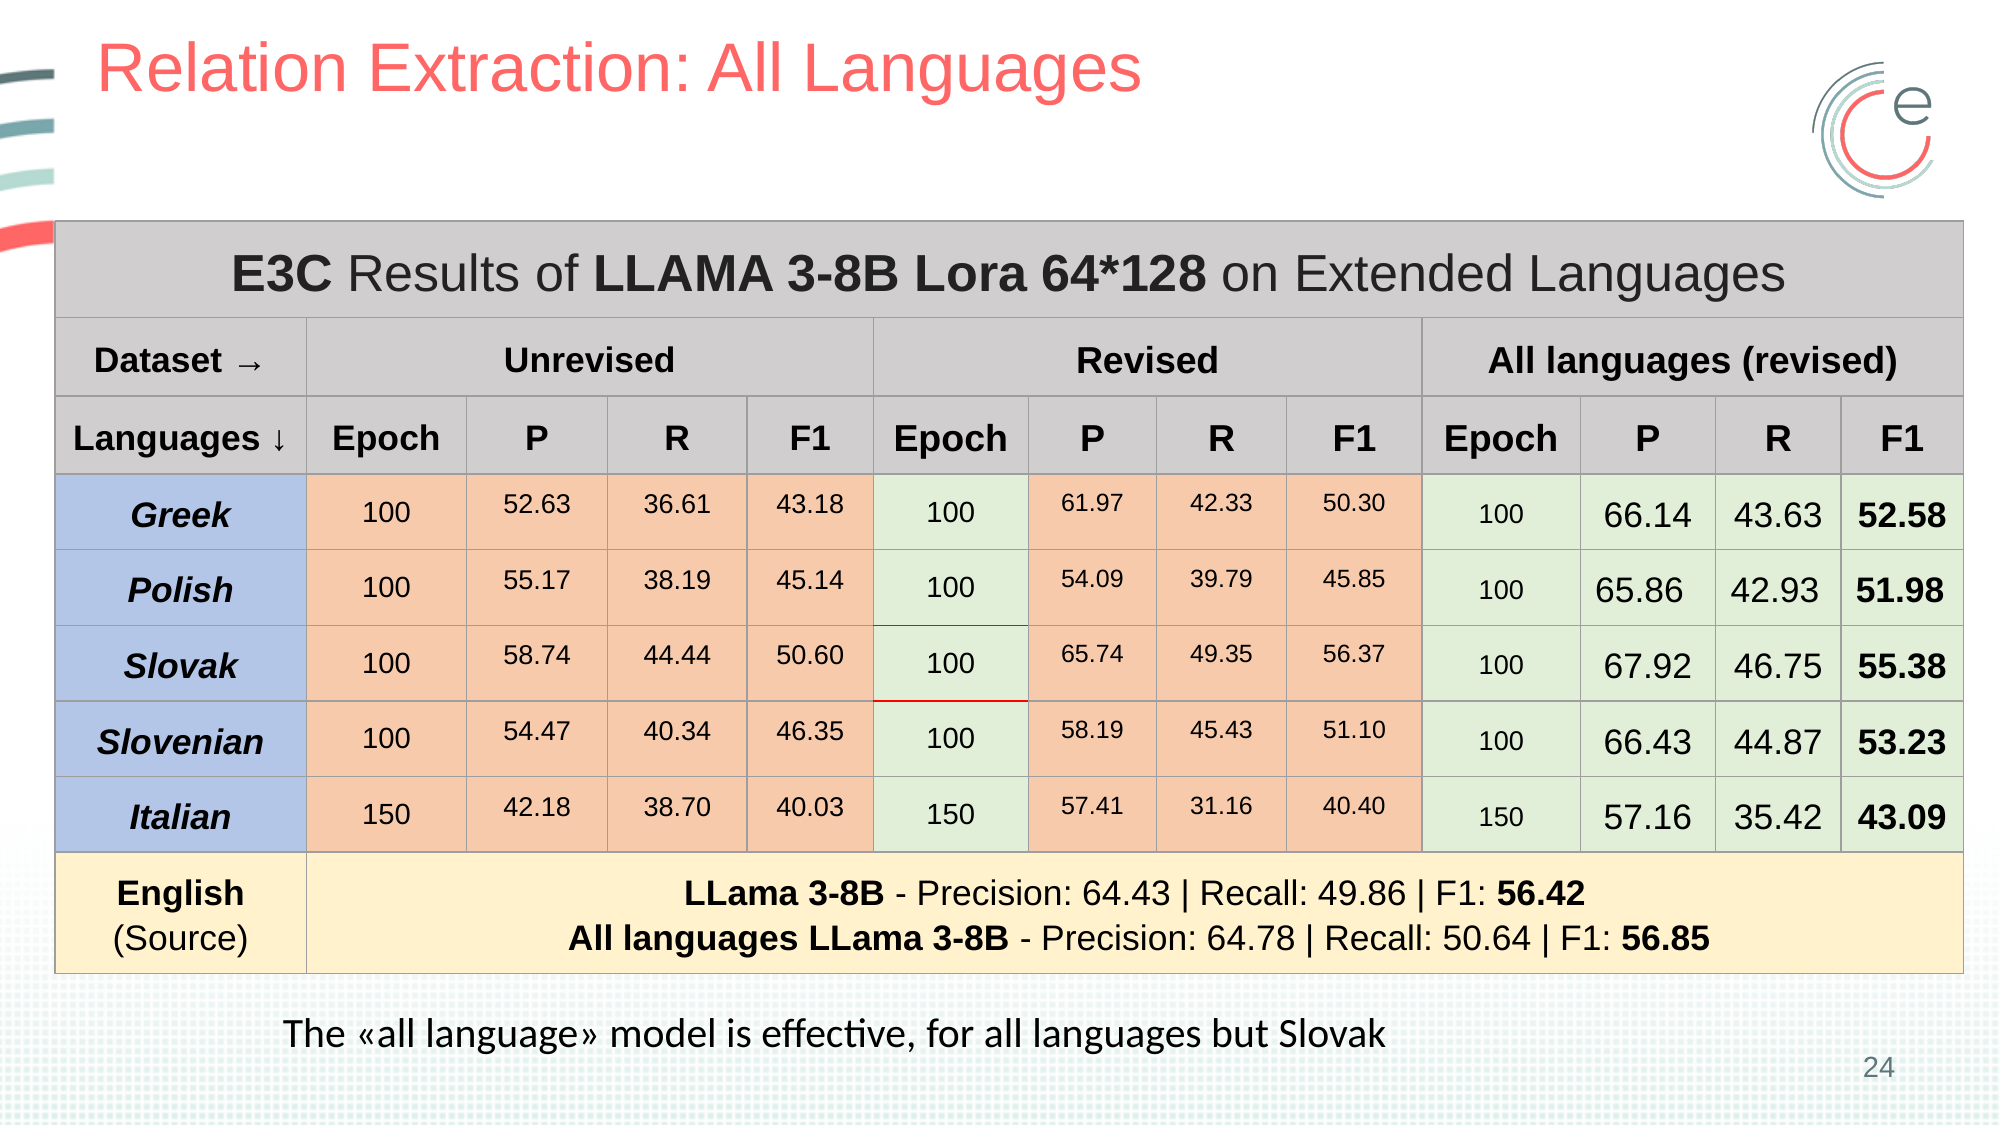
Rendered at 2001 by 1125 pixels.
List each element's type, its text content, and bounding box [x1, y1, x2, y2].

table_header E3C Results of LLAMA 3-8B Lora 64*128 on Extended Languages [56, 222, 1963, 317]
table_cell 100 [874, 702, 1028, 776]
table_cell 66.43 [1581, 702, 1715, 776]
title Relation Extraction: All Languages [81, 24, 1741, 136]
table_cell 150 [1423, 777, 1580, 851]
picture [0, 0, 2001, 1125]
table_cell 58.74 [467, 626, 607, 700]
table_cell 44.44 [608, 626, 746, 700]
table_cell 61.97 [1029, 475, 1156, 549]
text_box The «all language» model is effective, for all languages but Slovak [251, 991, 1804, 1064]
table_cell 100 [1423, 626, 1580, 700]
table_cell 52.58 [1842, 475, 1963, 549]
table_cell 100 [874, 550, 1028, 625]
table_cell P [467, 397, 607, 473]
table_cell 100 [307, 475, 466, 549]
table_cell 43.09 [1842, 777, 1963, 851]
table_cell R [608, 397, 746, 473]
table_cell 31.16 [1157, 777, 1286, 851]
table_cell 50.60 [748, 626, 873, 700]
table_cell 42.18 [467, 777, 607, 851]
table_cell Epoch [307, 397, 466, 473]
table_cell 38.70 [608, 777, 746, 851]
table_cell 52.63 [467, 475, 607, 549]
table_cell 45.43 [1157, 702, 1286, 776]
table_cell 40.03 [748, 777, 873, 851]
table_cell All languages (revised) [1423, 318, 1963, 395]
table_cell 46.75 [1716, 626, 1840, 700]
table_cell 49.35 [1157, 626, 1286, 700]
table_cell Unrevised [307, 318, 873, 395]
table_cell 66.14 [1581, 475, 1715, 549]
table_cell 51.98 [1842, 550, 1963, 625]
table_cell 53.23 [1842, 702, 1963, 776]
table_cell 100 [874, 626, 1028, 700]
table_cell Italian [56, 777, 306, 851]
table_cell 100 [1423, 550, 1580, 625]
table_cell 46.35 [748, 702, 873, 776]
table_cell 100 [307, 702, 466, 776]
table_cell 56.37 [1287, 626, 1421, 700]
table_cell 150 [874, 777, 1028, 851]
table_cell Dataset → [56, 318, 306, 395]
table_cell 43.63 [1716, 475, 1840, 549]
table_cell 100 [874, 475, 1028, 549]
table_cell 57.16 [1581, 777, 1715, 851]
table_cell R [1716, 397, 1840, 473]
table_cell 39.79 [1157, 550, 1286, 625]
table_cell 45.14 [748, 550, 873, 625]
table_cell 43.18 [748, 475, 873, 549]
table_cell 100 [1423, 475, 1580, 549]
table_cell F1 [748, 397, 873, 473]
table_cell 44.87 [1716, 702, 1840, 776]
table_cell Revised [874, 318, 1421, 395]
table_cell 67.92 [1581, 626, 1715, 700]
table_cell P [1029, 397, 1156, 473]
table_cell 35.42 [1716, 777, 1840, 851]
table_cell Polish [56, 550, 306, 625]
table_cell Slovak [56, 626, 306, 700]
table_cell 65.86 [1581, 550, 1715, 625]
table_cell F1 [1287, 397, 1421, 473]
table_cell 100 [1423, 702, 1580, 776]
table_cell LLama 3-8B - Precision: 64.43 | Recall: 49.86 | F1: 56.42 All languages LLama 3-8B - Precision: 64.78 | Recall: 50.64 | F1: 56.85 [307, 853, 1963, 973]
table_cell 54.09 [1029, 550, 1156, 625]
table_cell 65.74 [1029, 626, 1156, 700]
table_cell 58.19 [1029, 702, 1156, 776]
table_cell Slovenian [56, 702, 306, 776]
table_cell 55.38 [1842, 626, 1963, 700]
table_cell Languages ↓ [56, 397, 306, 473]
table_cell 100 [307, 550, 466, 625]
table_cell 38.19 [608, 550, 746, 625]
table_cell 54.47 [467, 702, 607, 776]
table_cell 50.30 [1287, 475, 1421, 549]
table_cell 57.41 [1029, 777, 1156, 851]
table_cell R [1157, 397, 1286, 473]
table_cell 42.33 [1157, 475, 1286, 549]
table_cell Epoch [1423, 397, 1580, 473]
table_cell 51.10 [1287, 702, 1421, 776]
table_cell 42.93 [1716, 550, 1840, 625]
table_cell Greek [56, 475, 306, 549]
table_cell 45.85 [1287, 550, 1421, 625]
table_cell 150 [307, 777, 466, 851]
table_cell Epoch [874, 397, 1028, 473]
table_cell F1 [1842, 397, 1963, 473]
table_cell 100 [307, 626, 466, 700]
table_cell 40.34 [608, 702, 746, 776]
table_cell P [1581, 397, 1715, 473]
table_cell English (Source) [56, 853, 306, 973]
table_cell 55.17 [467, 550, 607, 625]
table_cell 36.61 [608, 475, 746, 549]
table_cell 40.40 [1287, 777, 1421, 851]
